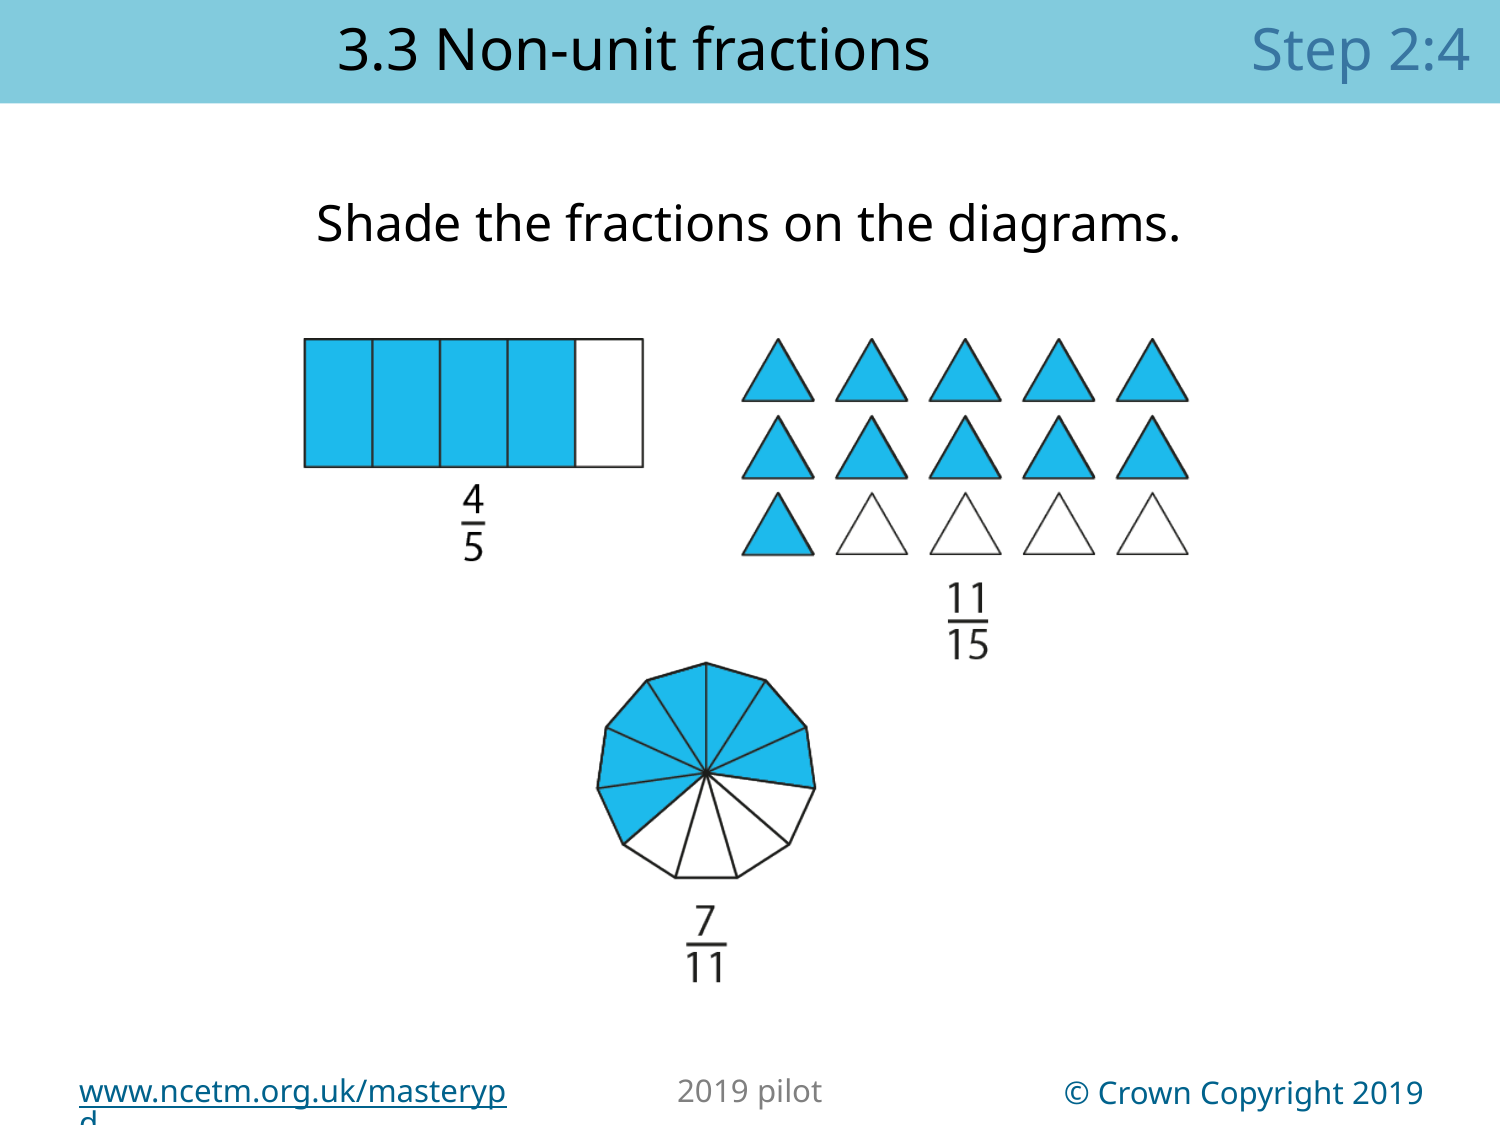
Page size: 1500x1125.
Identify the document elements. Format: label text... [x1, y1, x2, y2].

list 3.3 Non-unit fractions Step 2:4 [0, 0, 1500, 104]
text_box Shade the fractions on the diagrams. [0, 183, 1500, 259]
picture [246, 338, 1254, 1017]
